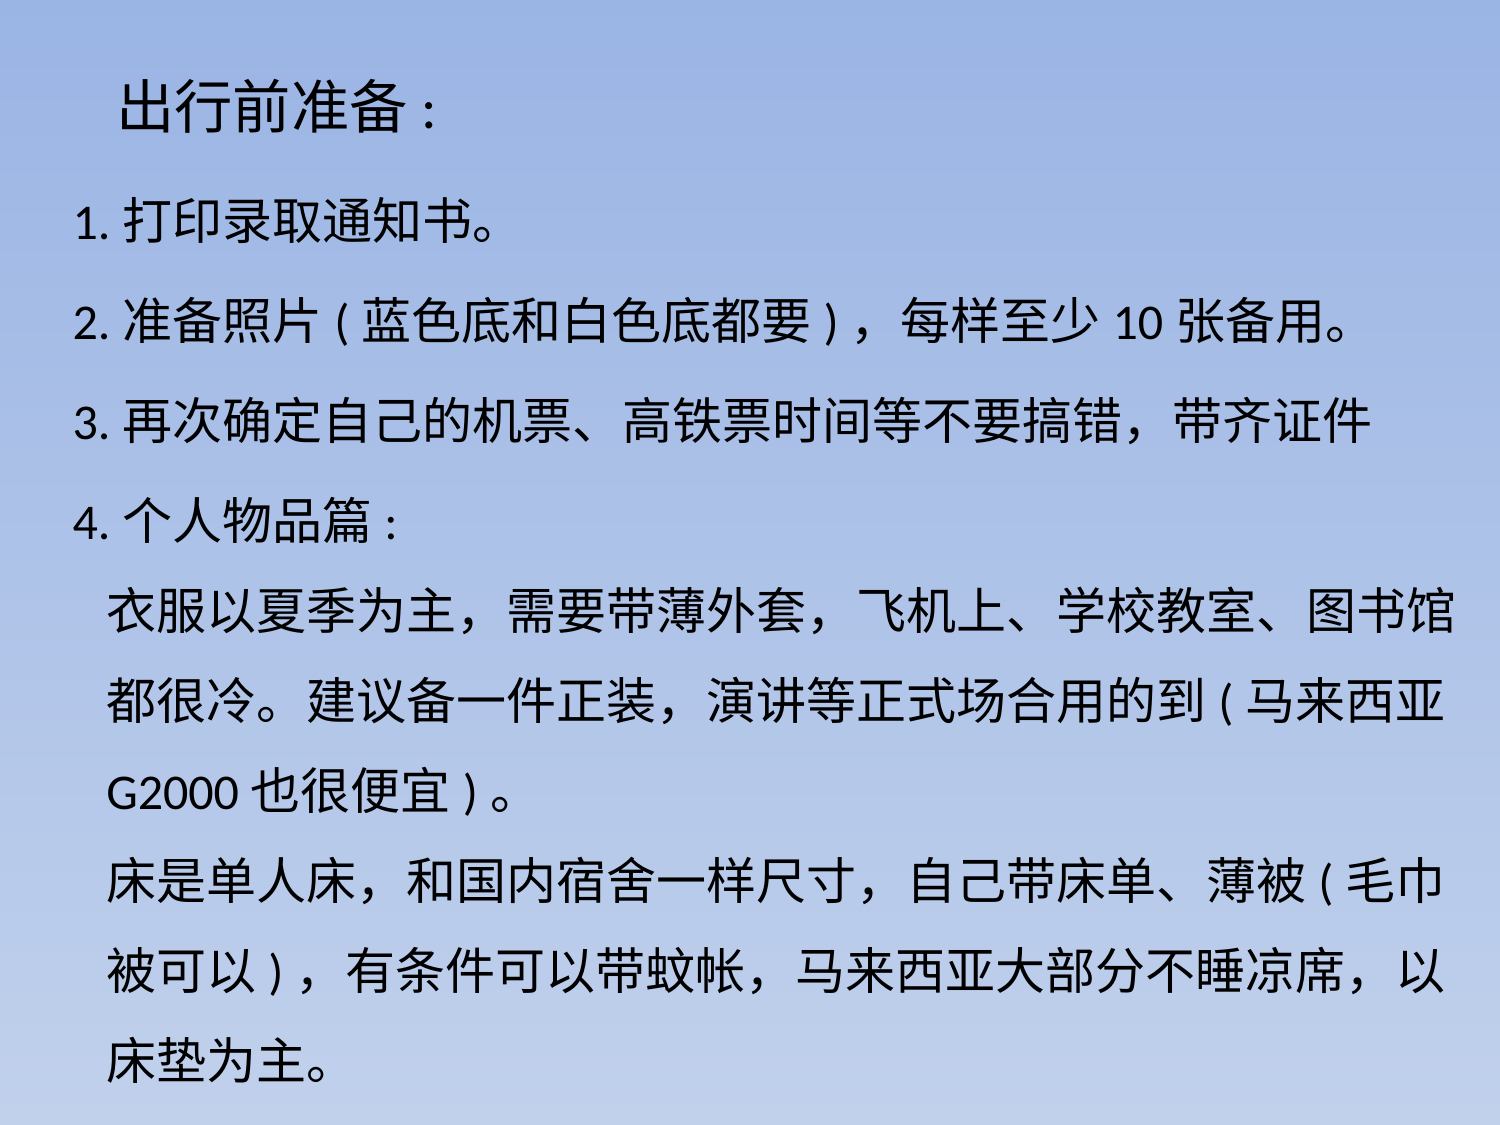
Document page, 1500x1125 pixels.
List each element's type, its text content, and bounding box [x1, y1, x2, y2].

title 出行前准备: [0, 46, 952, 235]
list 1.打印录取通知书。 2.准备照片(蓝色底和白色底都要)，每样至少10张备用。 3.再次确定自己的机票、高铁票时间等不要搞错，带齐证件 4.个人物品篇: 衣服以夏季为主，需要带薄外套，飞机上、学校教室、图书馆都很冷。建议备一件正装，演讲等正式场合用的到(马来西亚G2000也很便宜)。 床是单人床，和国内宿舍一样尺寸，自己带床单、薄被(毛巾被可以)，有条件可以带蚊帐，马来西亚大部分不睡凉席，以床垫为主。 [34, 152, 1477, 1102]
